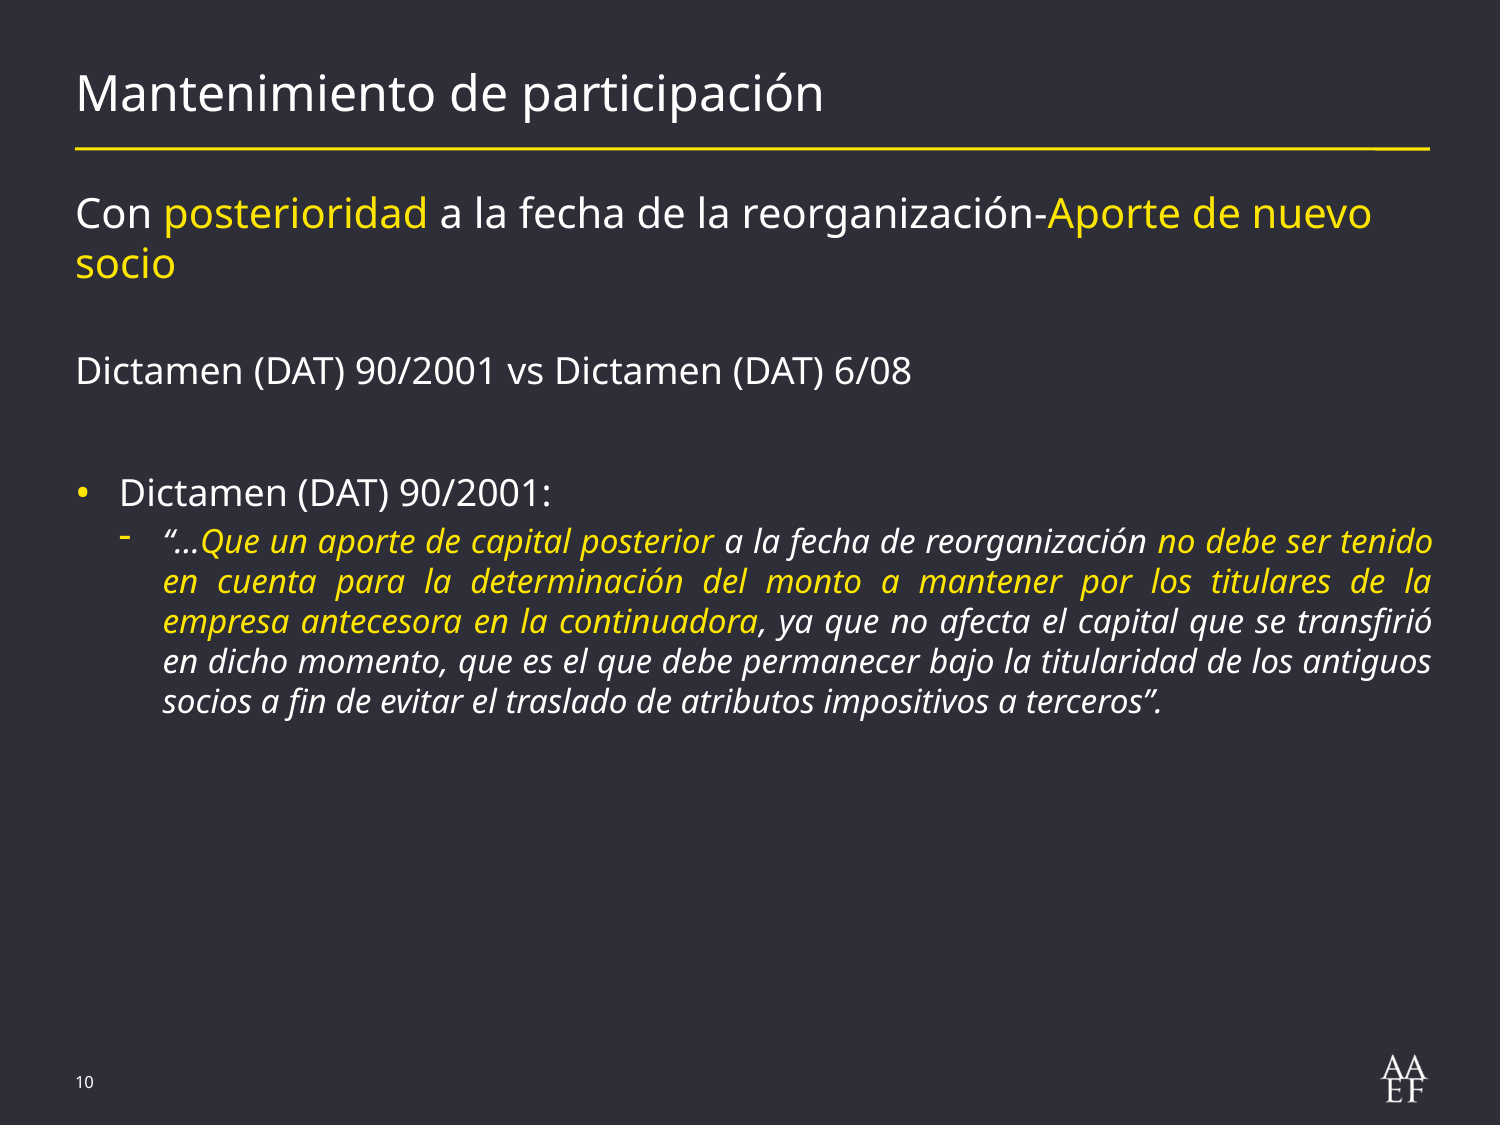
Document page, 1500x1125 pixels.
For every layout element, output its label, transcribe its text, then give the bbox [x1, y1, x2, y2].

list Con posterioridad a la fecha de la reorganización-Aporte de nuevo socio Dictamen (DAT) 90/2001 vs Dictamen (DAT) 6/08 Dictamen (DAT) 90/2001: “…Que un aporte de capital posterior a la fecha de reorganización no debe ser tenido en cuenta para la determinación del monto a mantener por los titulares de la empresa antecesora en la continuadora, ya que no afecta el capital que se transfirió en dicho momento, que es el que debe permanecer bajo la titularidad de los antiguos socios a fin de evitar el traslado de atributos impositivos a terceros”. [75, 186, 1434, 999]
slide_number 10 [75, 1068, 184, 1099]
title Mantenimiento de participación [75, 48, 1425, 146]
picture [1369, 1050, 1436, 1104]
